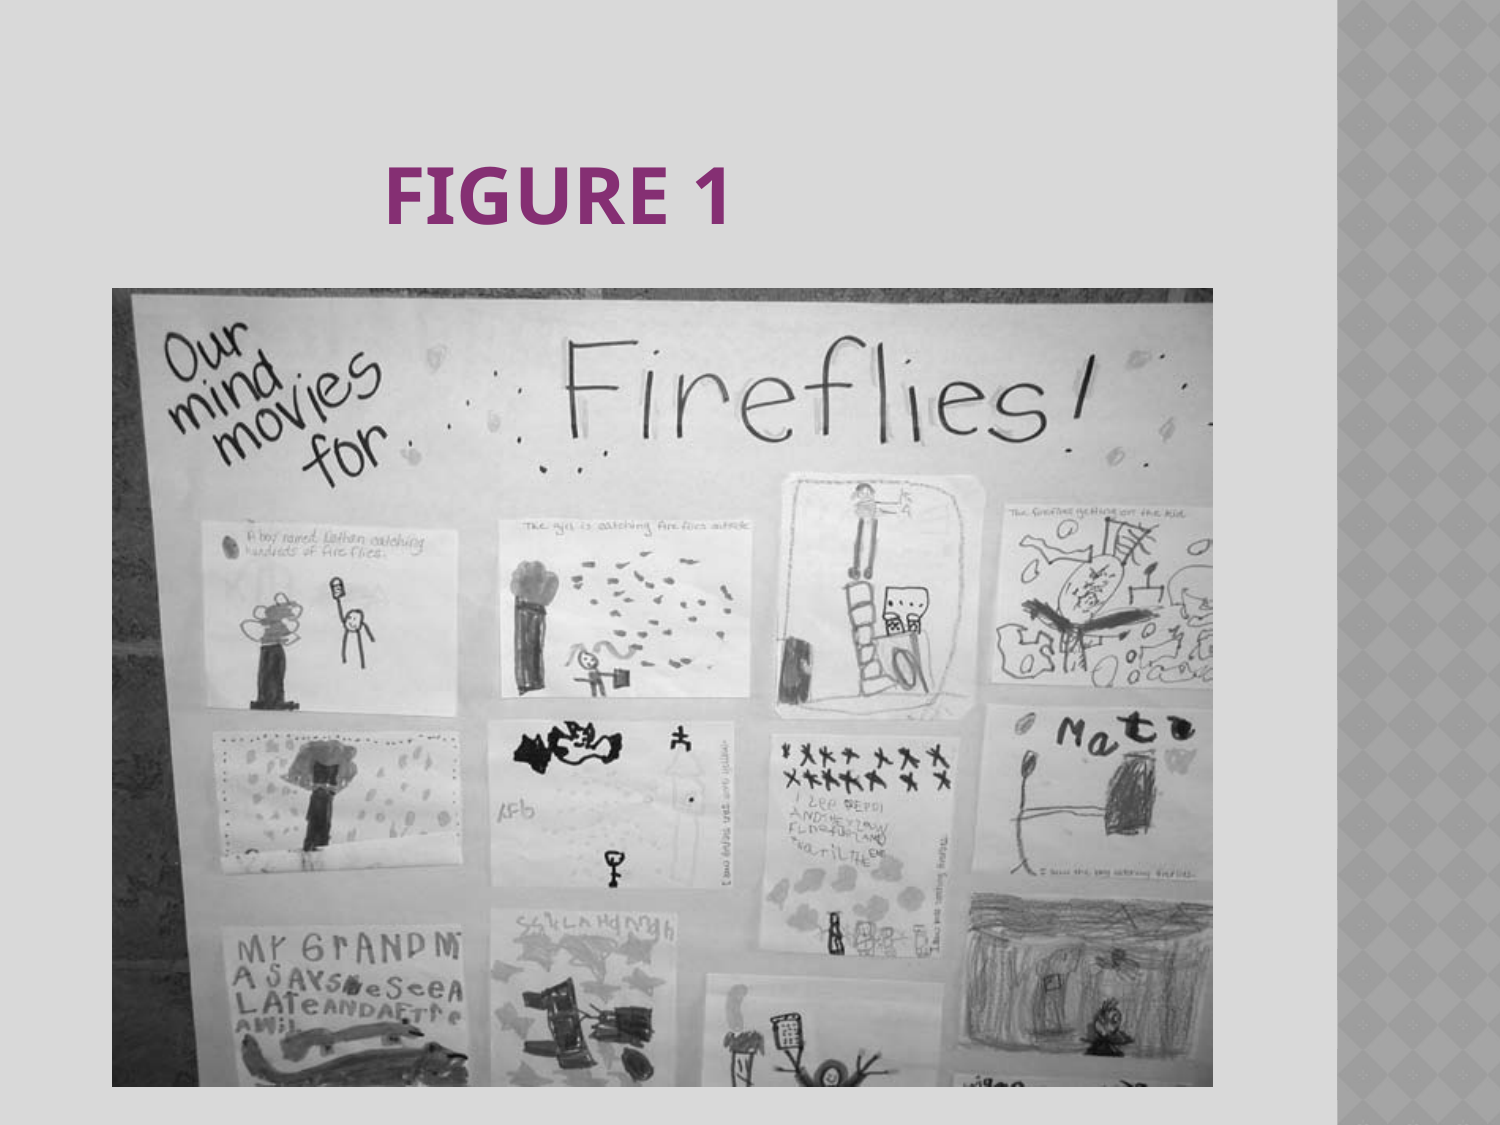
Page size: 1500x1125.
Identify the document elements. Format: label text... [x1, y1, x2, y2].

title Figure 1 [75, 52, 1263, 240]
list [112, 288, 1213, 1087]
